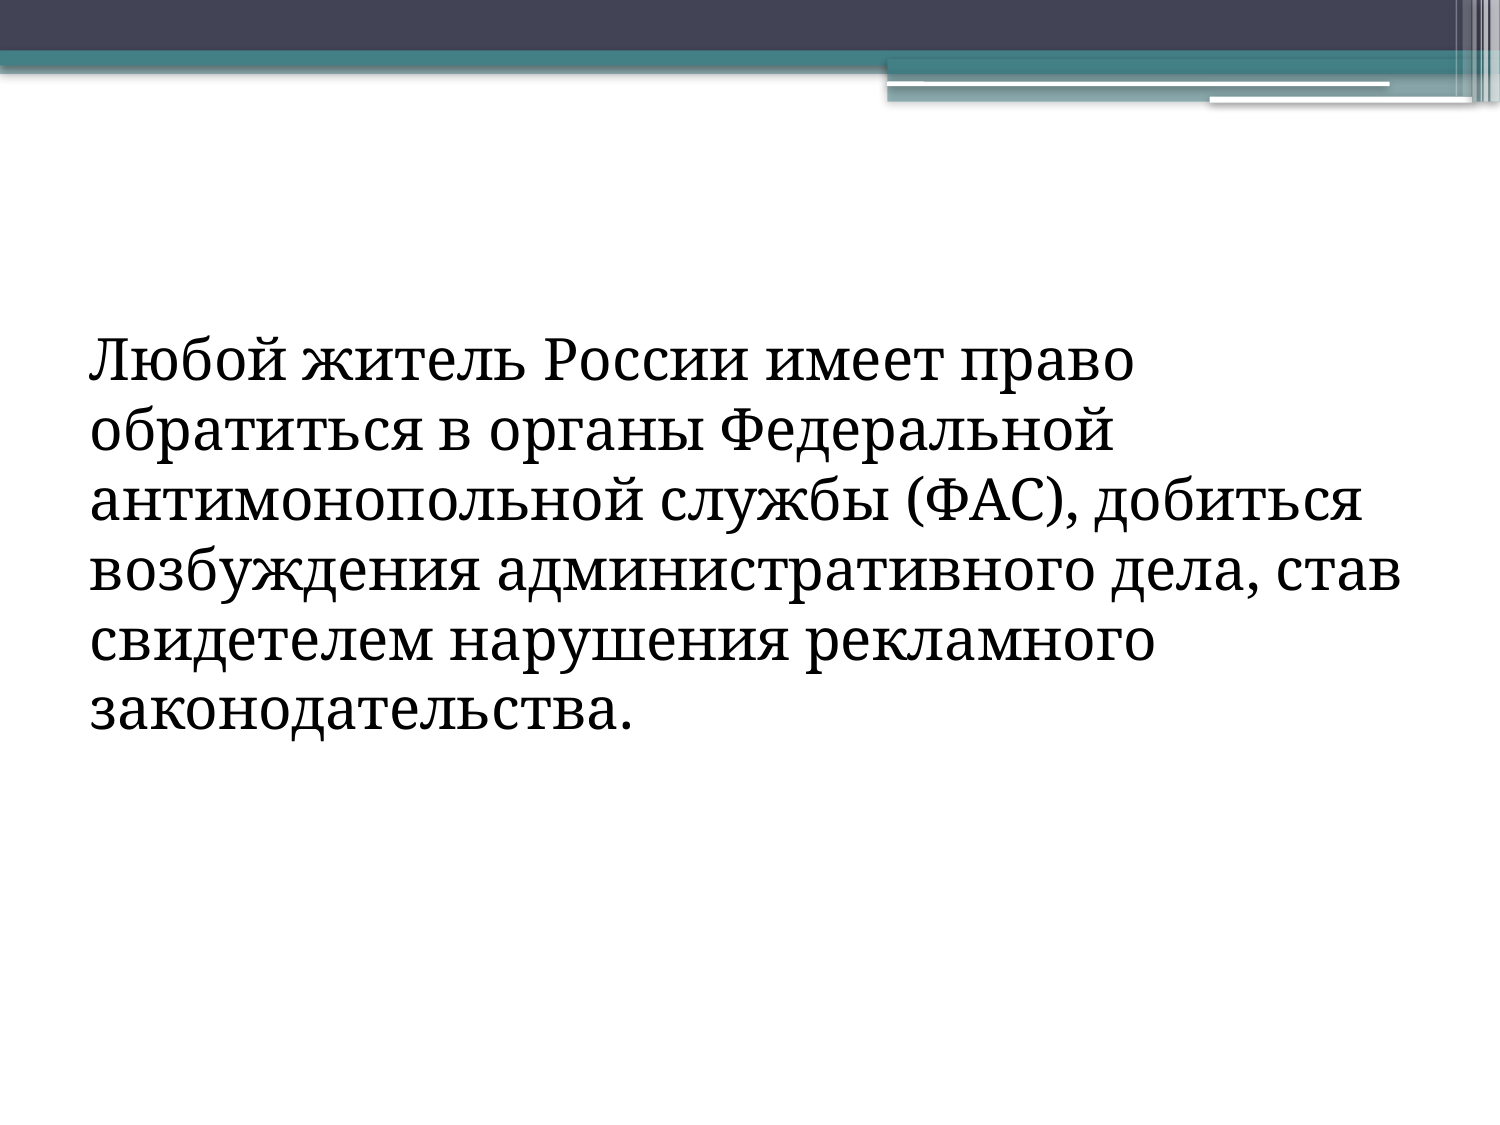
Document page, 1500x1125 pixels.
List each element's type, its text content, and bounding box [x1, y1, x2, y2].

list Любой житель России имеет право обратиться в органы Федеральной антимонопольной службы (ФАС), добиться возбуждения административного дела, став свидетелем нарушения рекламного законодательства. [75, 314, 1436, 1005]
